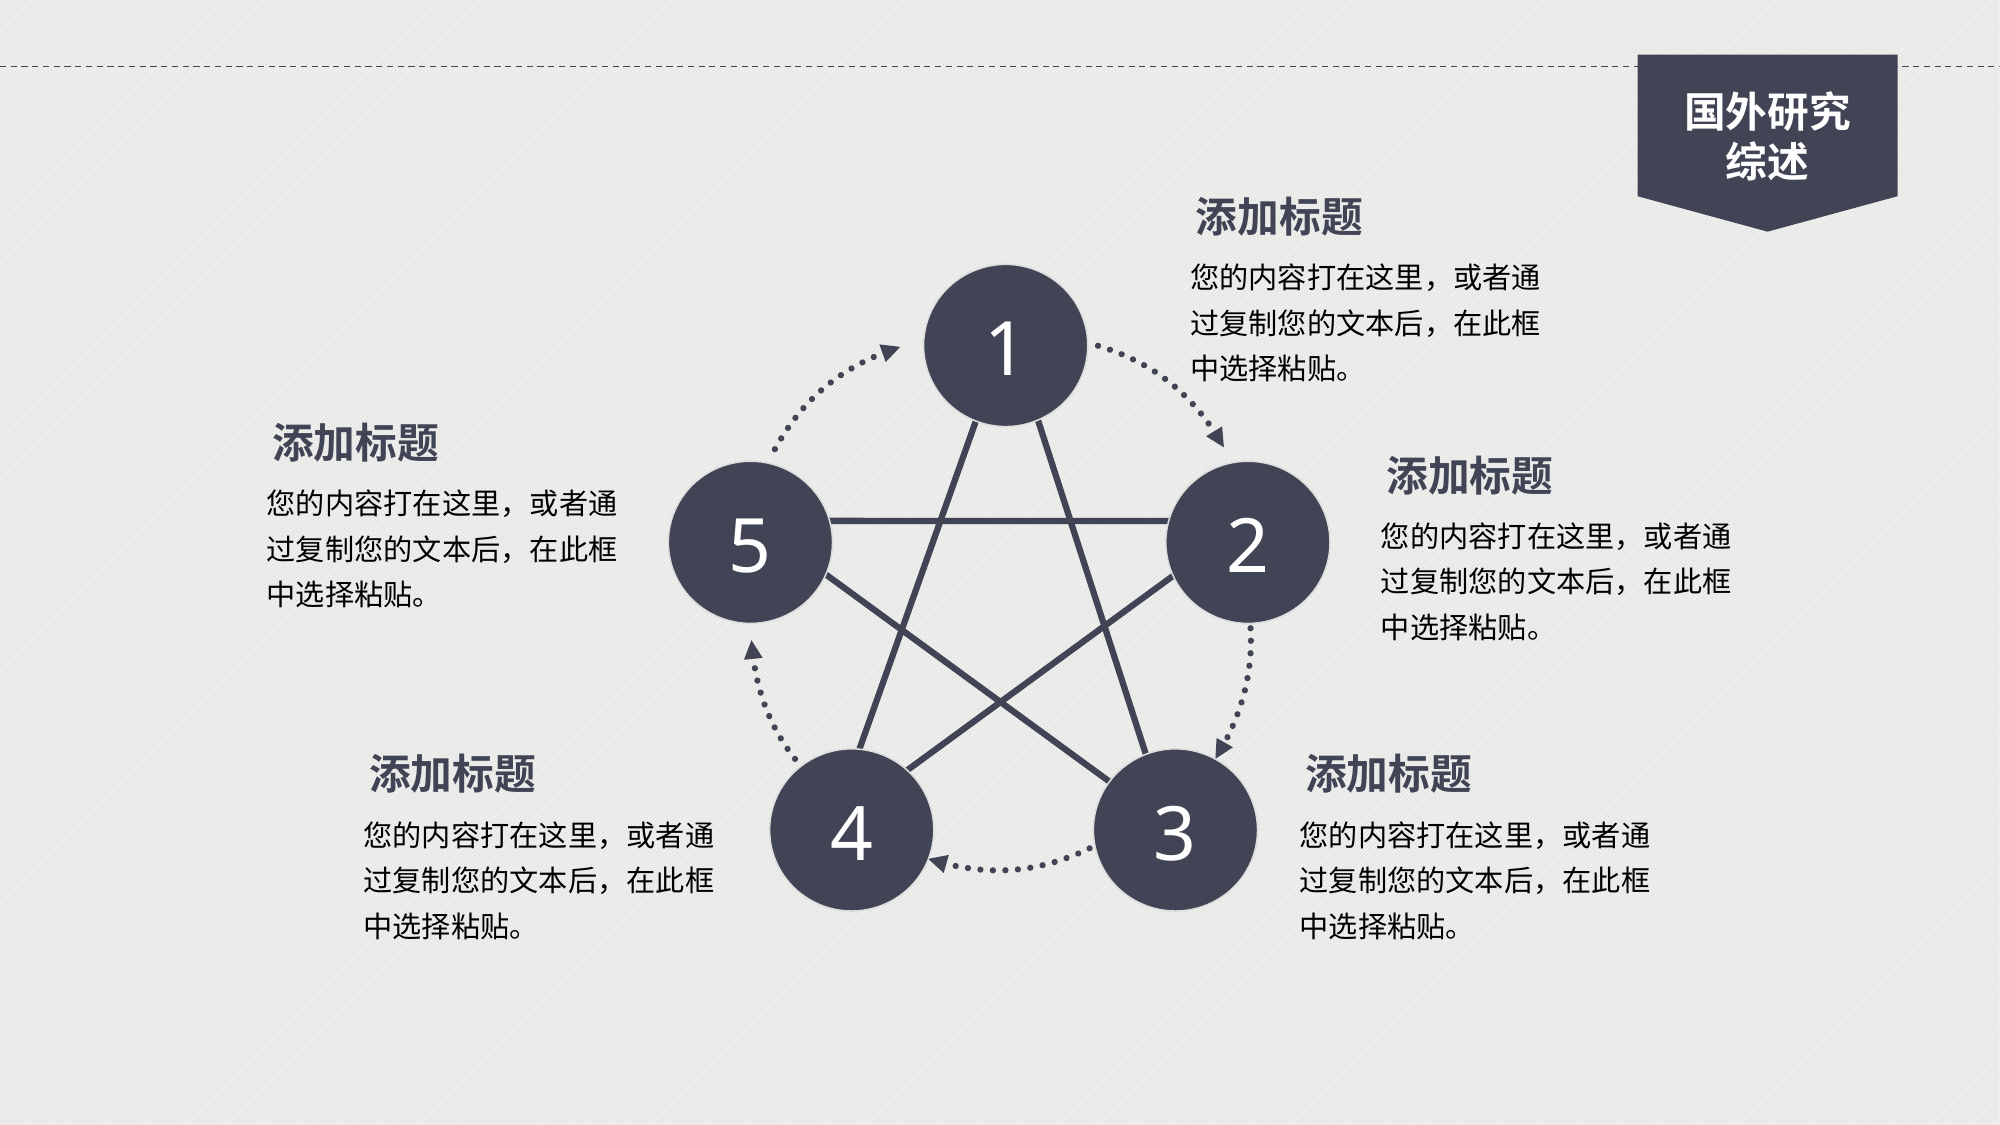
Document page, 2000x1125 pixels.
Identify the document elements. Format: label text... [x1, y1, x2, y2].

text_box [929, 833, 1091, 871]
text_box 您的内容打在这里，或者通过复制您的文本后，在此框中选择粘贴。 [1366, 500, 1768, 652]
text_box 5 [668, 461, 747, 624]
text_box 2 [1253, 461, 1331, 624]
text_box 1 [925, 264, 1086, 327]
text_box 添加标题 [354, 740, 551, 806]
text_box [752, 328, 1249, 826]
text_box 国外研究 综述 [1669, 78, 1866, 193]
text_box 您的内容打在这里，或者通过复制您的文本后，在此框中选择粘贴。 [251, 467, 654, 619]
text_box 添加标题 [1290, 740, 1487, 806]
text_box 您的内容打在这里，或者通过复制您的文本后，在此框中选择粘贴。 [1284, 799, 1687, 951]
text_box 您的内容打在这里，或者通过复制您的文本后，在此框中选择粘贴。 [348, 799, 751, 951]
text_box [1635, 52, 1900, 65]
text_box [1635, 78, 1900, 234]
text_box 您的内容打在这里，或者通过复制您的文本后，在此框中选择粘贴。 [1175, 241, 1578, 393]
text_box 4 [769, 833, 934, 912]
text_box 添加标题 [1371, 441, 1569, 507]
text_box 3 [1093, 803, 1258, 912]
text_box 添加标题 [1180, 183, 1378, 248]
text_box 添加标题 [257, 409, 455, 474]
